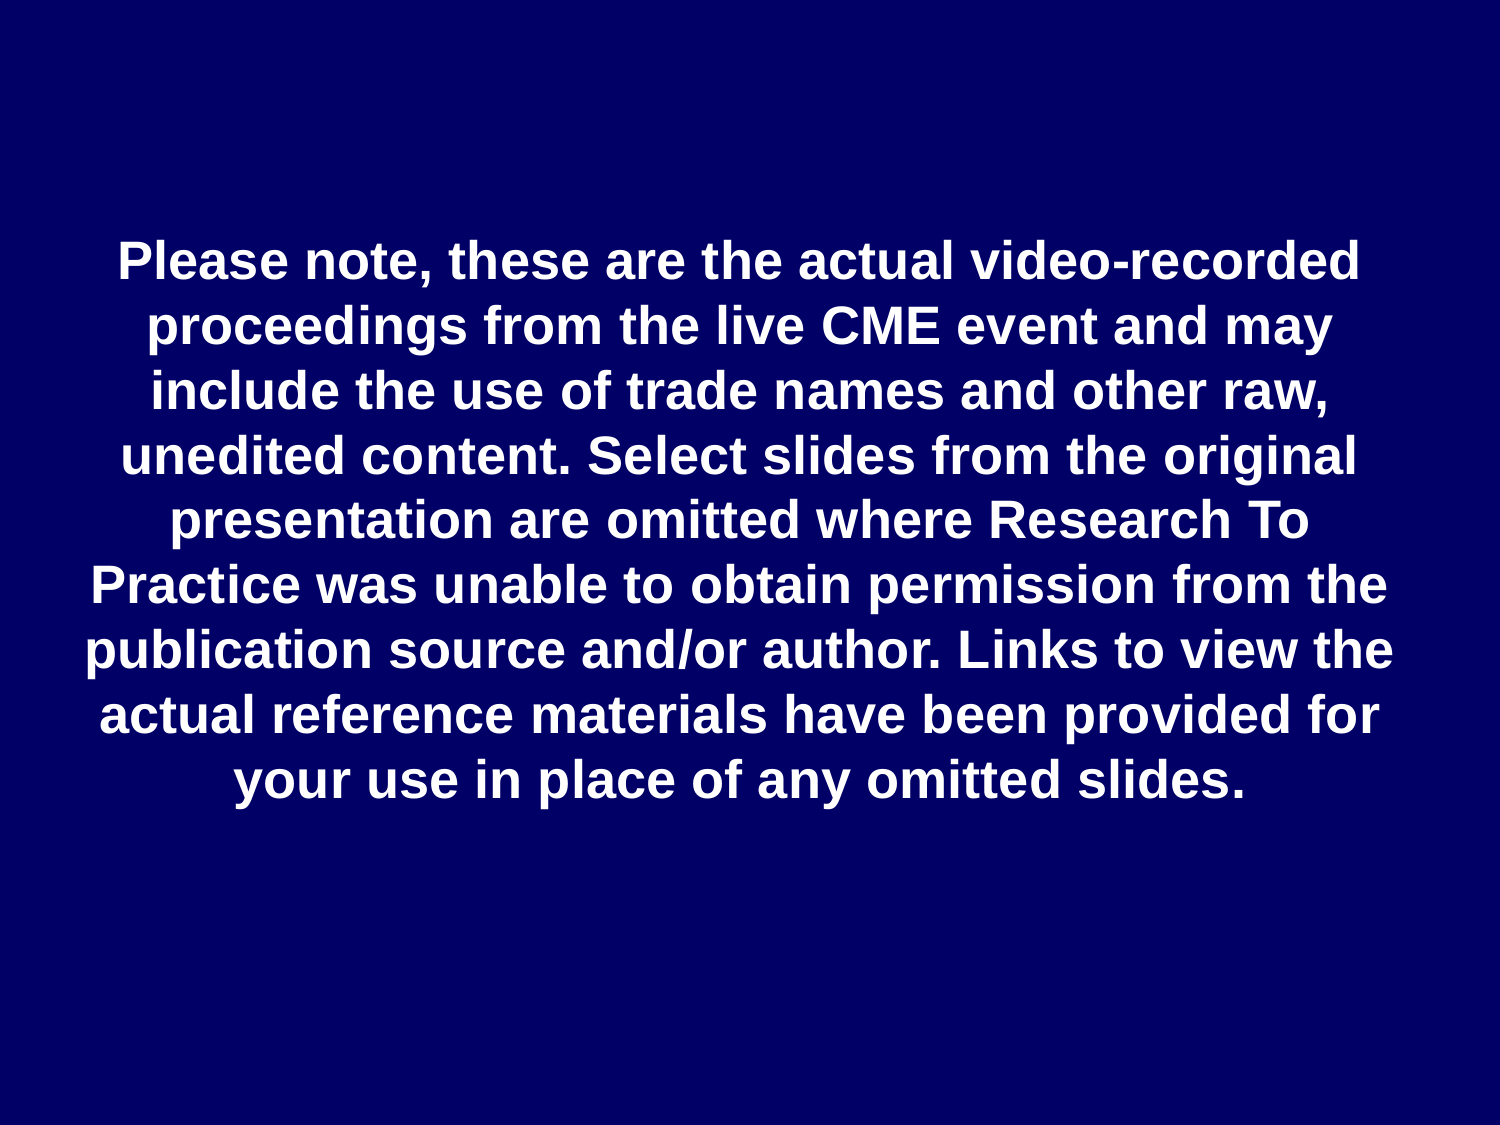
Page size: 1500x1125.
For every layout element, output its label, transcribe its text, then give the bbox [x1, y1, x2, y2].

text_box Please note, these are the actual video-recorded proceedings from the live CME event and may include the use of trade names and other raw, unedited content. Select slides from the original presentation are omitted where Research To Practice was unable to obtain permission from the publication source and/or author. Links to view the actual reference materials have been provided for your use in place of any omitted slides. [62, 217, 1419, 898]
